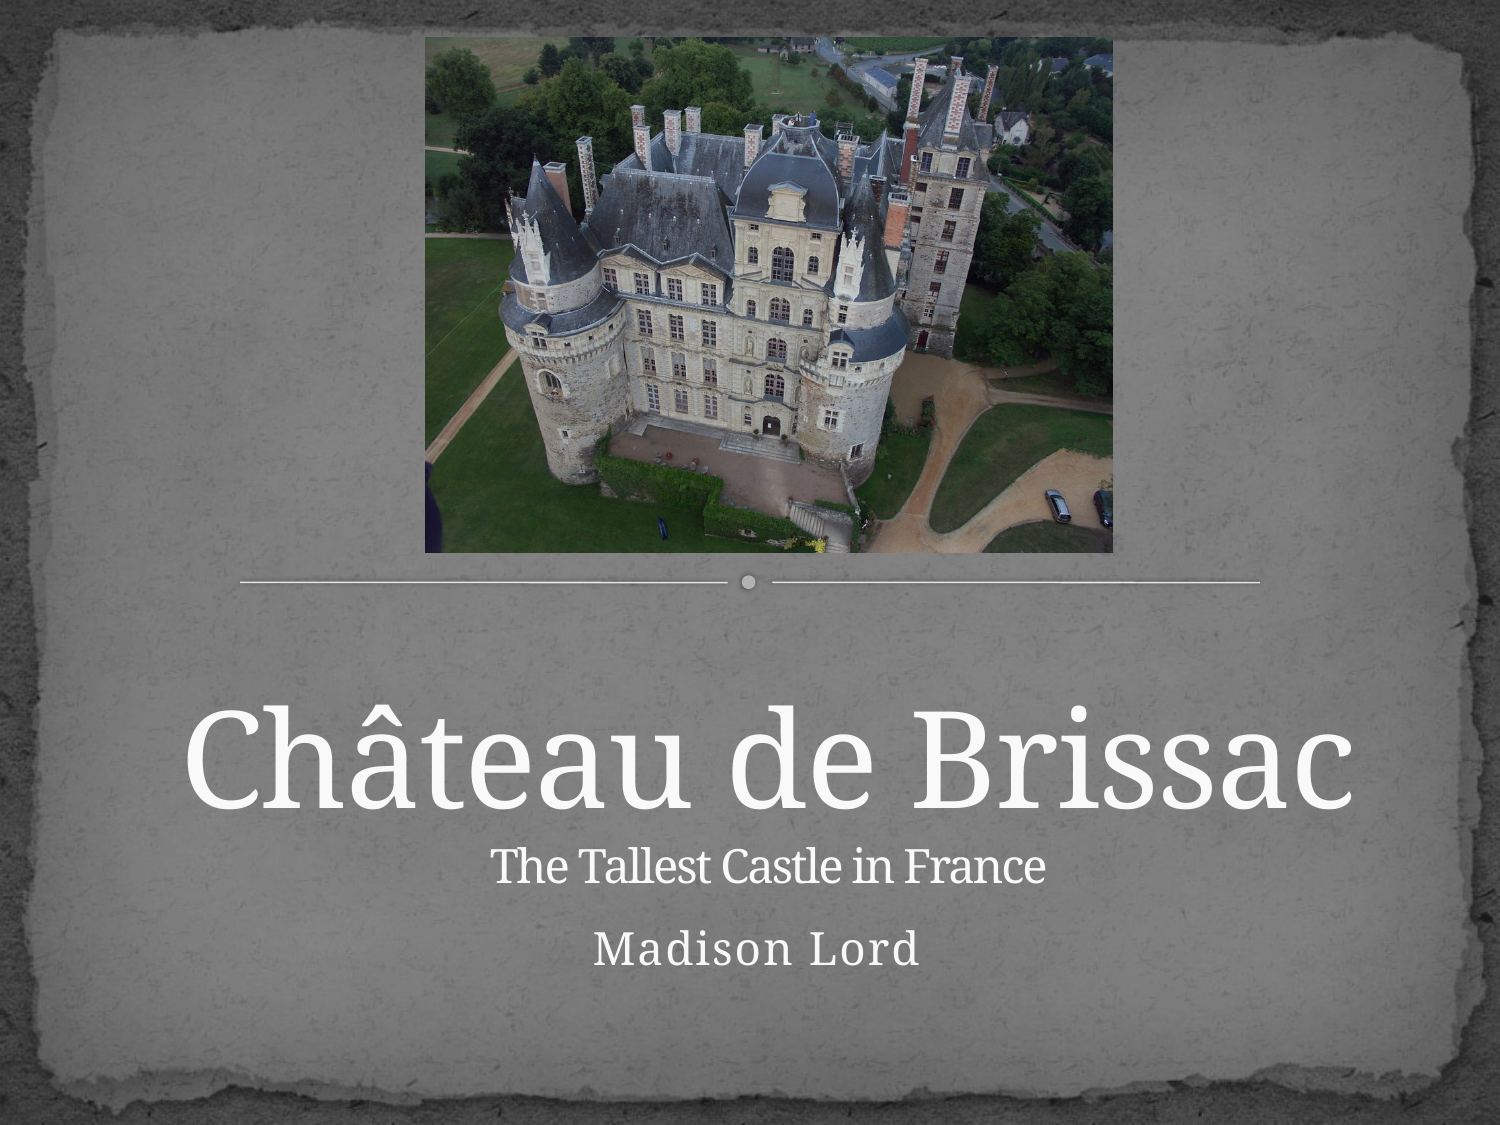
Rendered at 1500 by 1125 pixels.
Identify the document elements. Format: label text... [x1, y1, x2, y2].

subtitle Madison Lord [75, 912, 1438, 1100]
picture [425, 37, 1113, 553]
title Château de Brissac The Tallest Castle in France [87, 574, 1451, 900]
